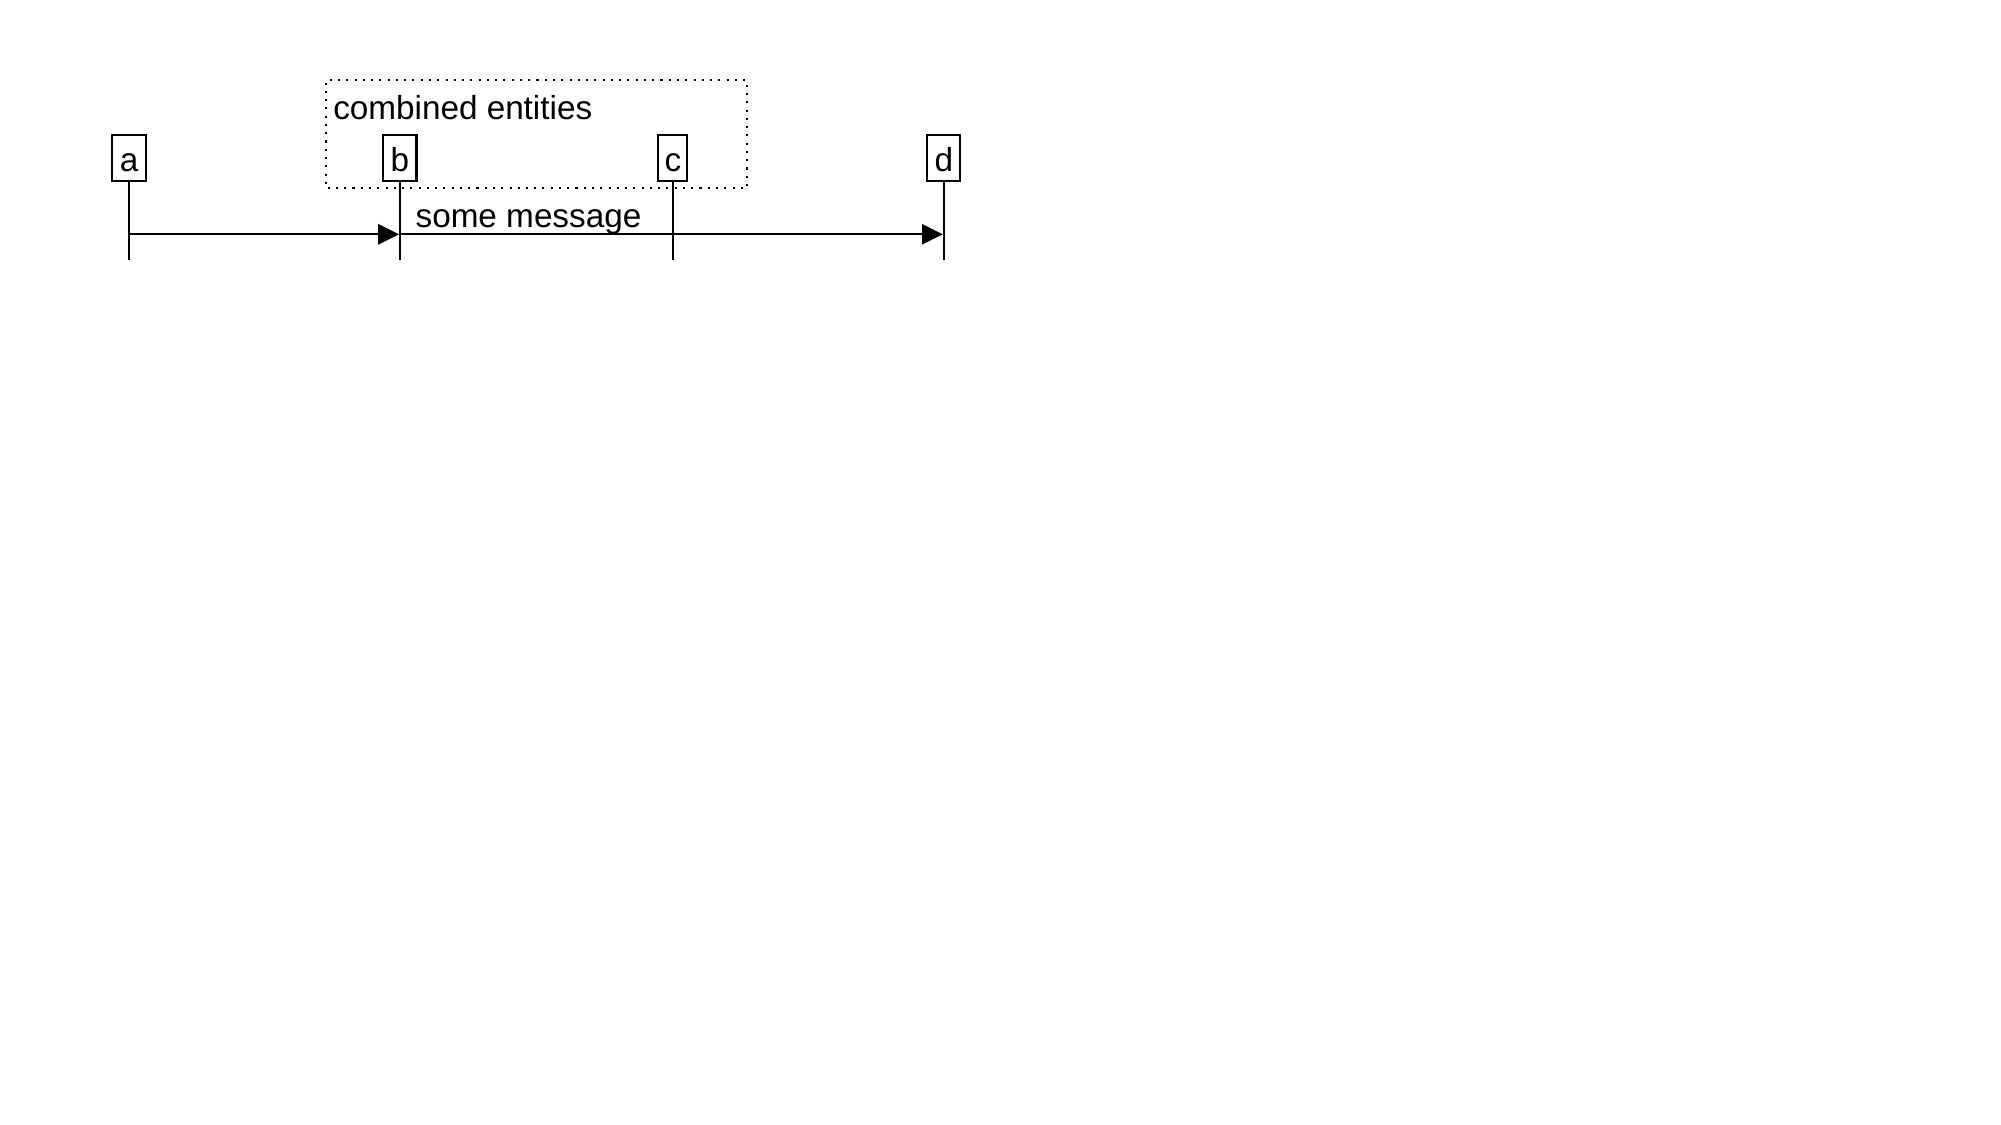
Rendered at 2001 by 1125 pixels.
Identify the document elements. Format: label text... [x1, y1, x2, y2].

text_box b [383, 135, 417, 182]
text_box d [927, 135, 961, 182]
text_box [325, 80, 747, 189]
text_box [74, 74, 1005, 261]
text_box a [112, 135, 146, 182]
text_box combined entities [333, 87, 597, 125]
text_box some message [413, 195, 644, 233]
text_box c [658, 135, 688, 182]
